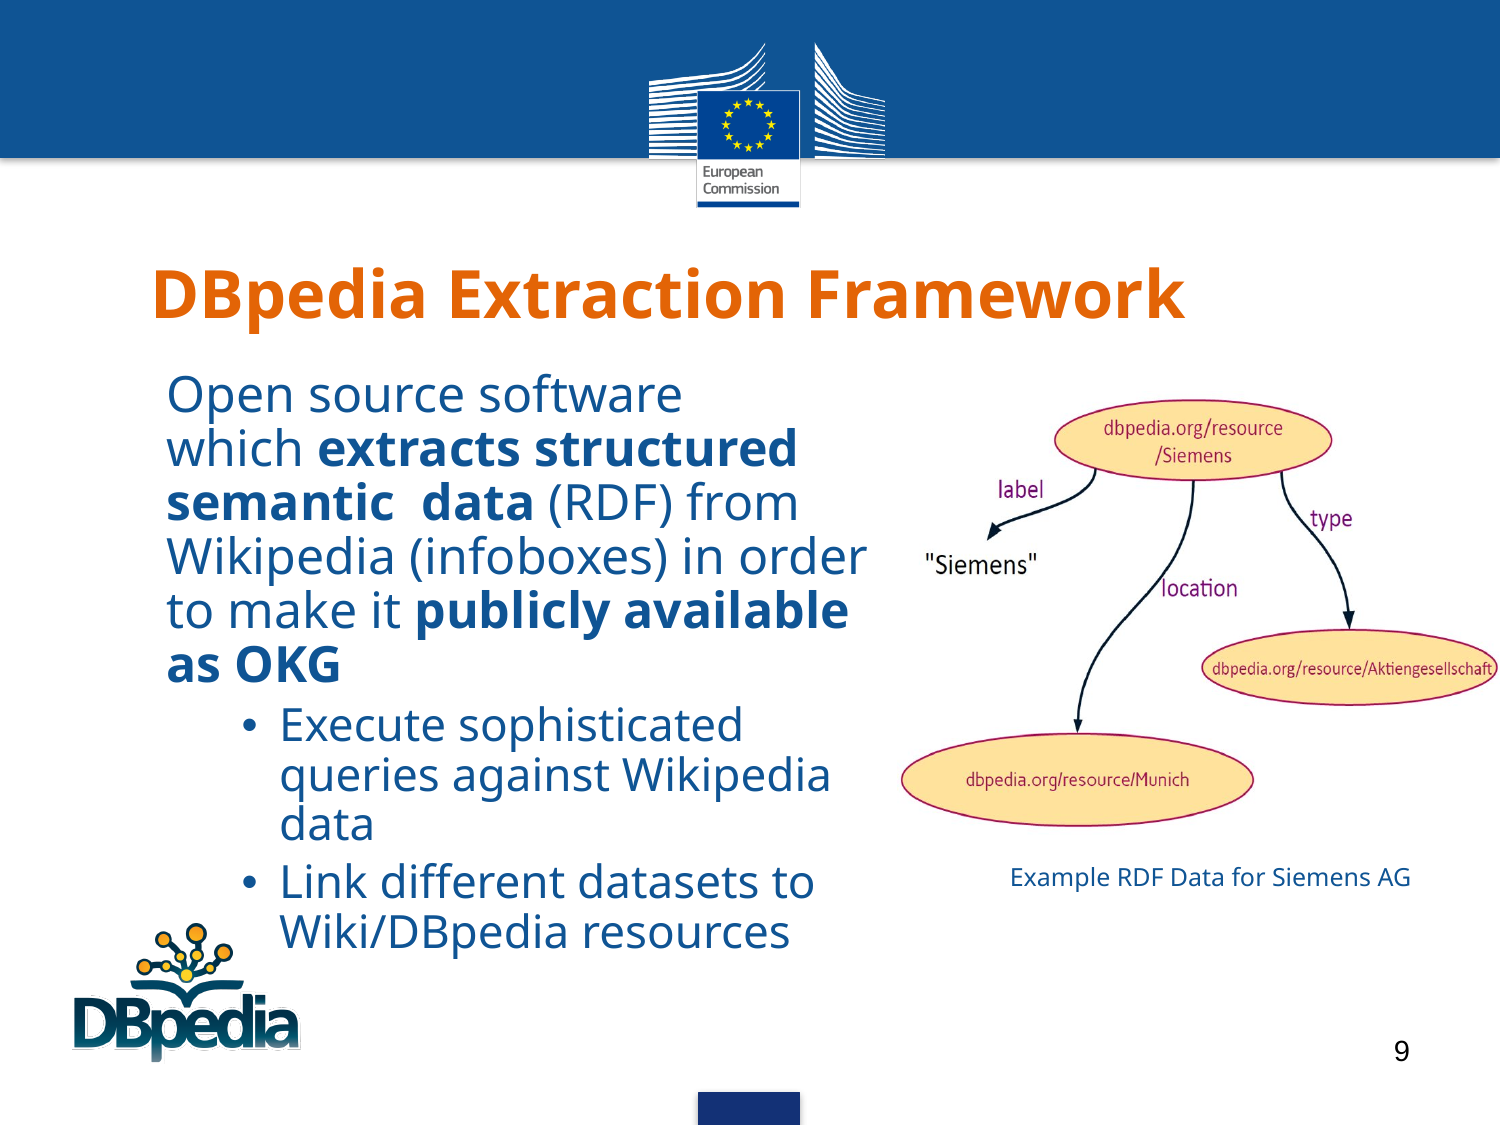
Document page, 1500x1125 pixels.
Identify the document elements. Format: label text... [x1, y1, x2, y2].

slide_number 9 [1074, 1024, 1425, 1103]
picture [649, 42, 885, 208]
list Open source software which extracts structured semantic data (RDF) from Wikipedia (infoboxes) in order to make it publicly available as OKG Execute sophisticated queries against Wikipedia data Link different datasets to Wiki/DBpedia resources [76, 361, 920, 1000]
picture [177, 954, 184, 960]
picture [193, 951, 201, 959]
title DBpedia Extraction Framework [76, 219, 1427, 374]
picture [190, 927, 203, 940]
picture [139, 962, 149, 972]
picture [897, 391, 1500, 835]
text_box Example RDF Data for Siemens AG [994, 853, 1470, 899]
picture [72, 923, 302, 1065]
picture [218, 947, 229, 958]
picture [159, 935, 169, 945]
